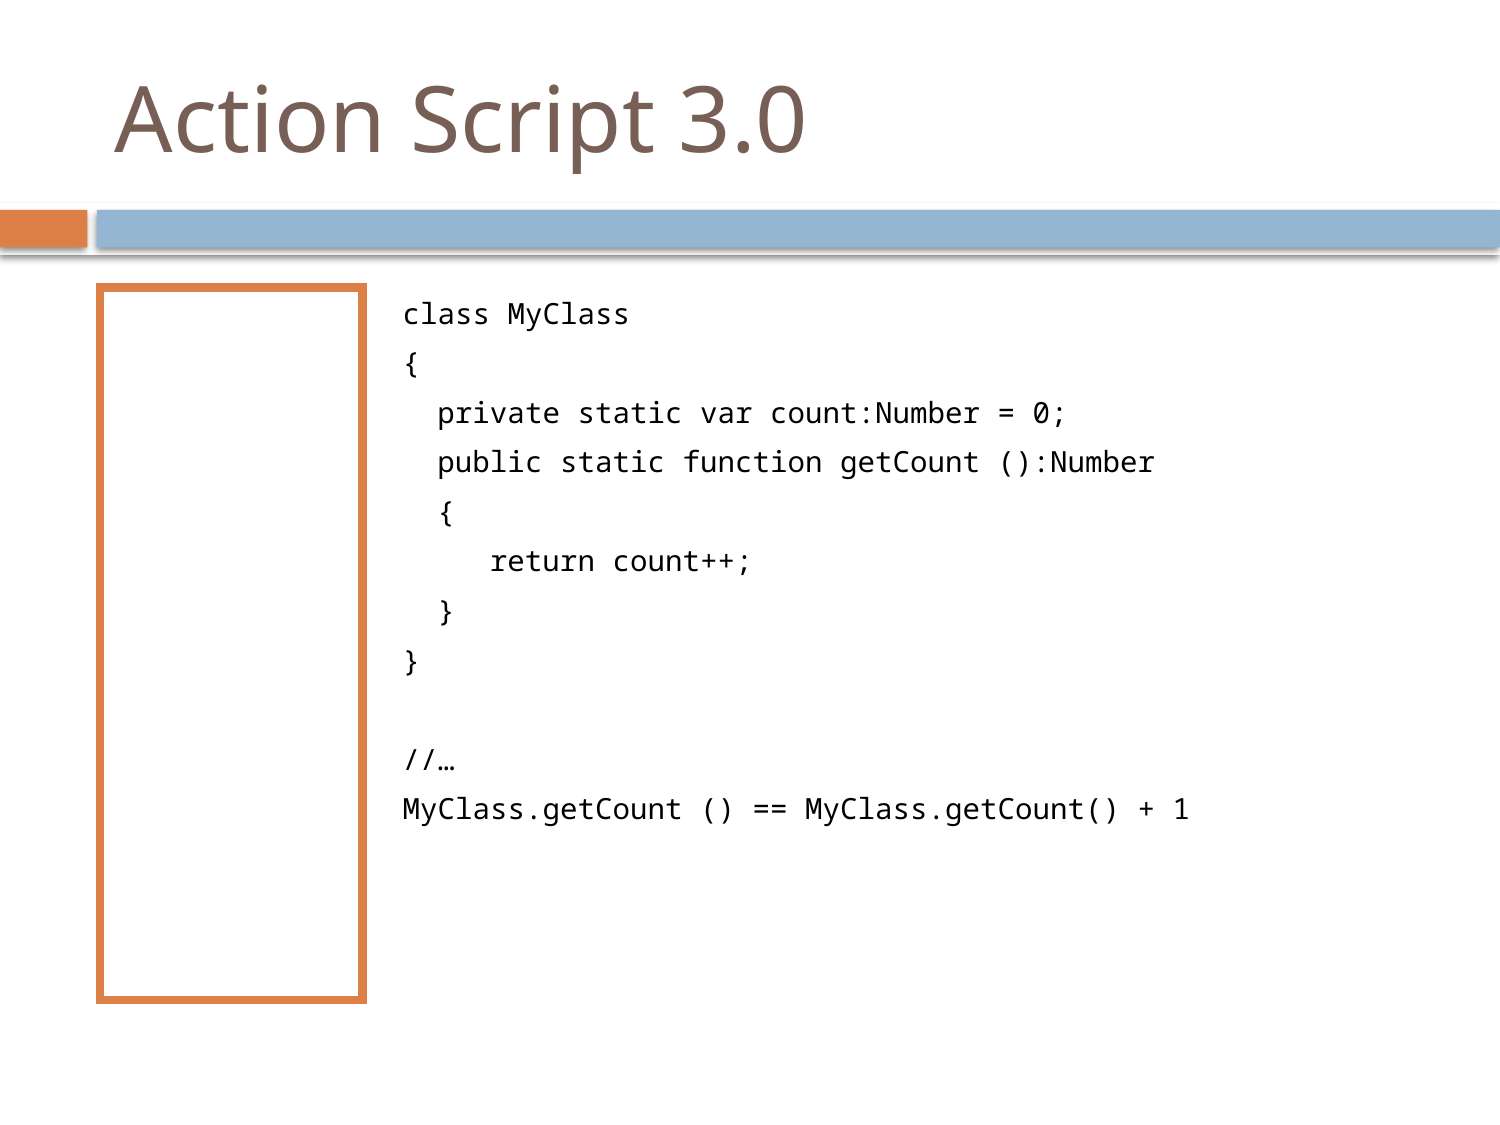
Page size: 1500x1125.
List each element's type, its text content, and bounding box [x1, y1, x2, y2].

title Action Script 3.0 [99, 44, 1426, 188]
list class MyClass { private static var count:Number = 0; public static function getCount ():Number { return count++; } } //… MyClass.getCount () == MyClass.getCount() + 1 [387, 287, 1438, 1013]
list Static Methods [96, 283, 367, 1004]
